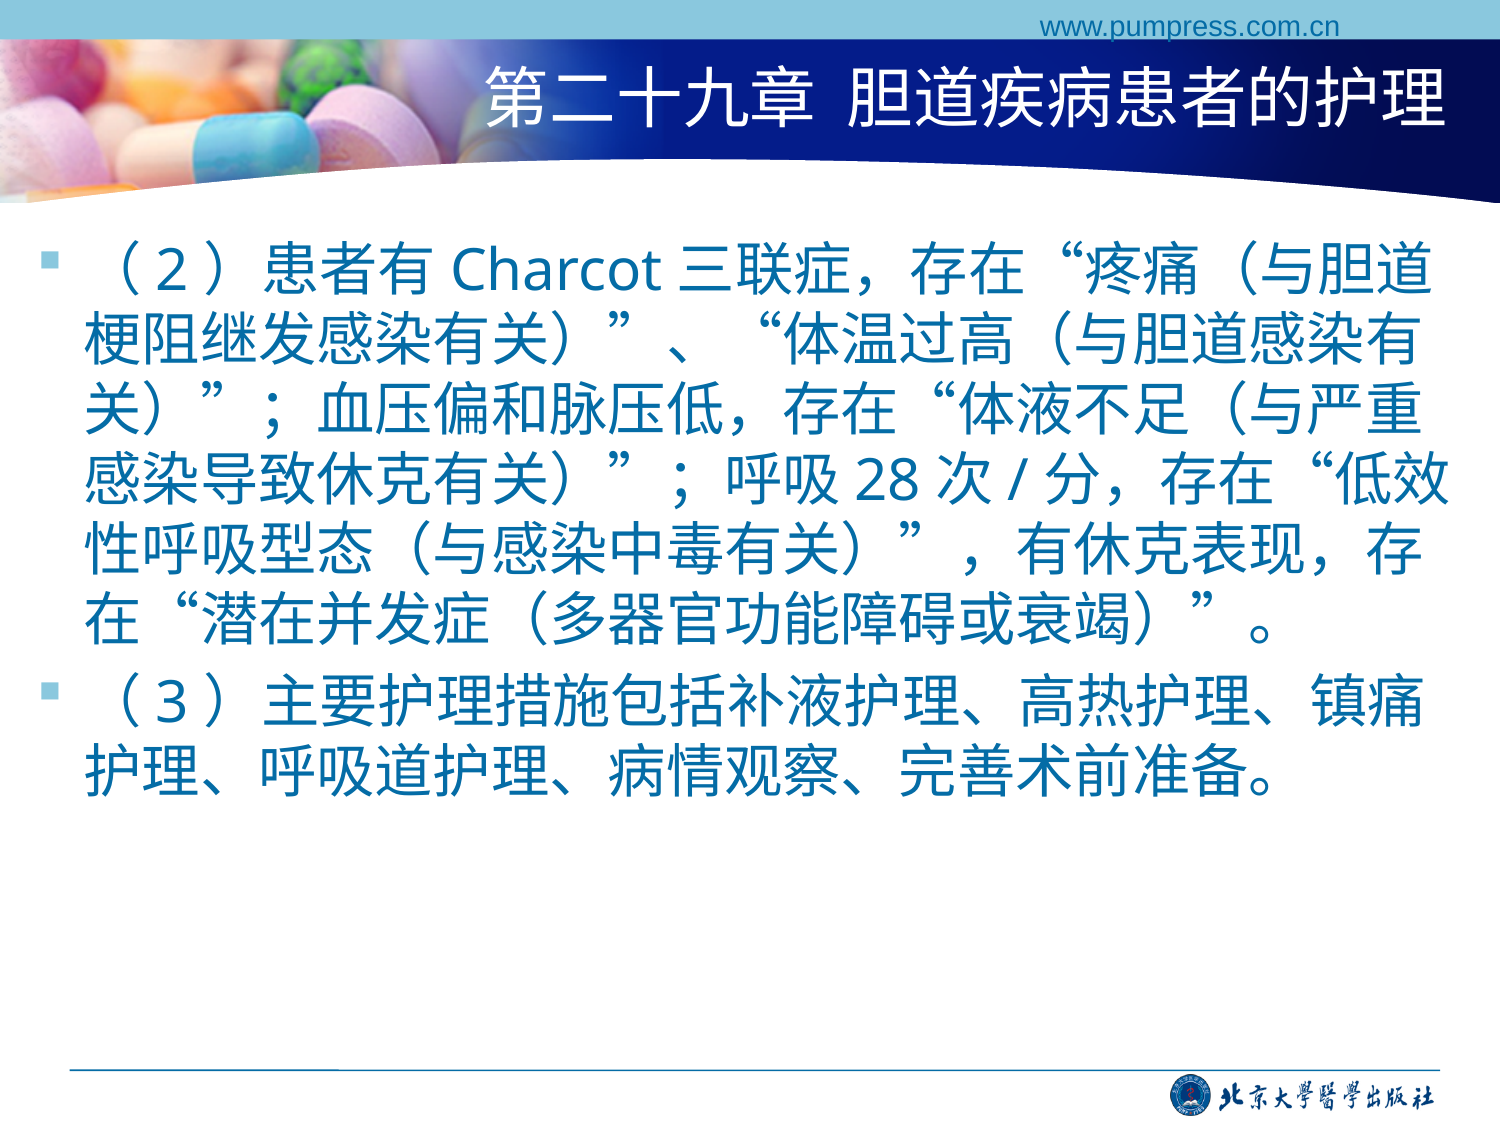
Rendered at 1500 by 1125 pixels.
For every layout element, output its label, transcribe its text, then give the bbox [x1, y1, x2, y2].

picture [0, 40, 1500, 203]
slide_number www.pumpress.com.cn [1025, 0, 1463, 38]
list （2）患者有Charcot三联症，存在“疼痛（与胆道梗阻继发感染有关）”、“体温过高（与胆道感染有关）”；血压偏和脉压低，存在“体液不足（与严重感染导致休克有关）”；呼吸28次/分，存在“低效性呼吸型态（与感染中毒有关）”，有休克表现，存在“潜在并发症（多器官功能障碍或衰竭）”。 （3）主要护理措施包括补液护理、高热护理、镇痛护理、呼吸道护理、病情观察、完善术前准备。 [0, 224, 1483, 1026]
title 第二十九章 胆道疾病患者的护理 [137, 49, 1463, 143]
picture [1170, 1074, 1436, 1118]
